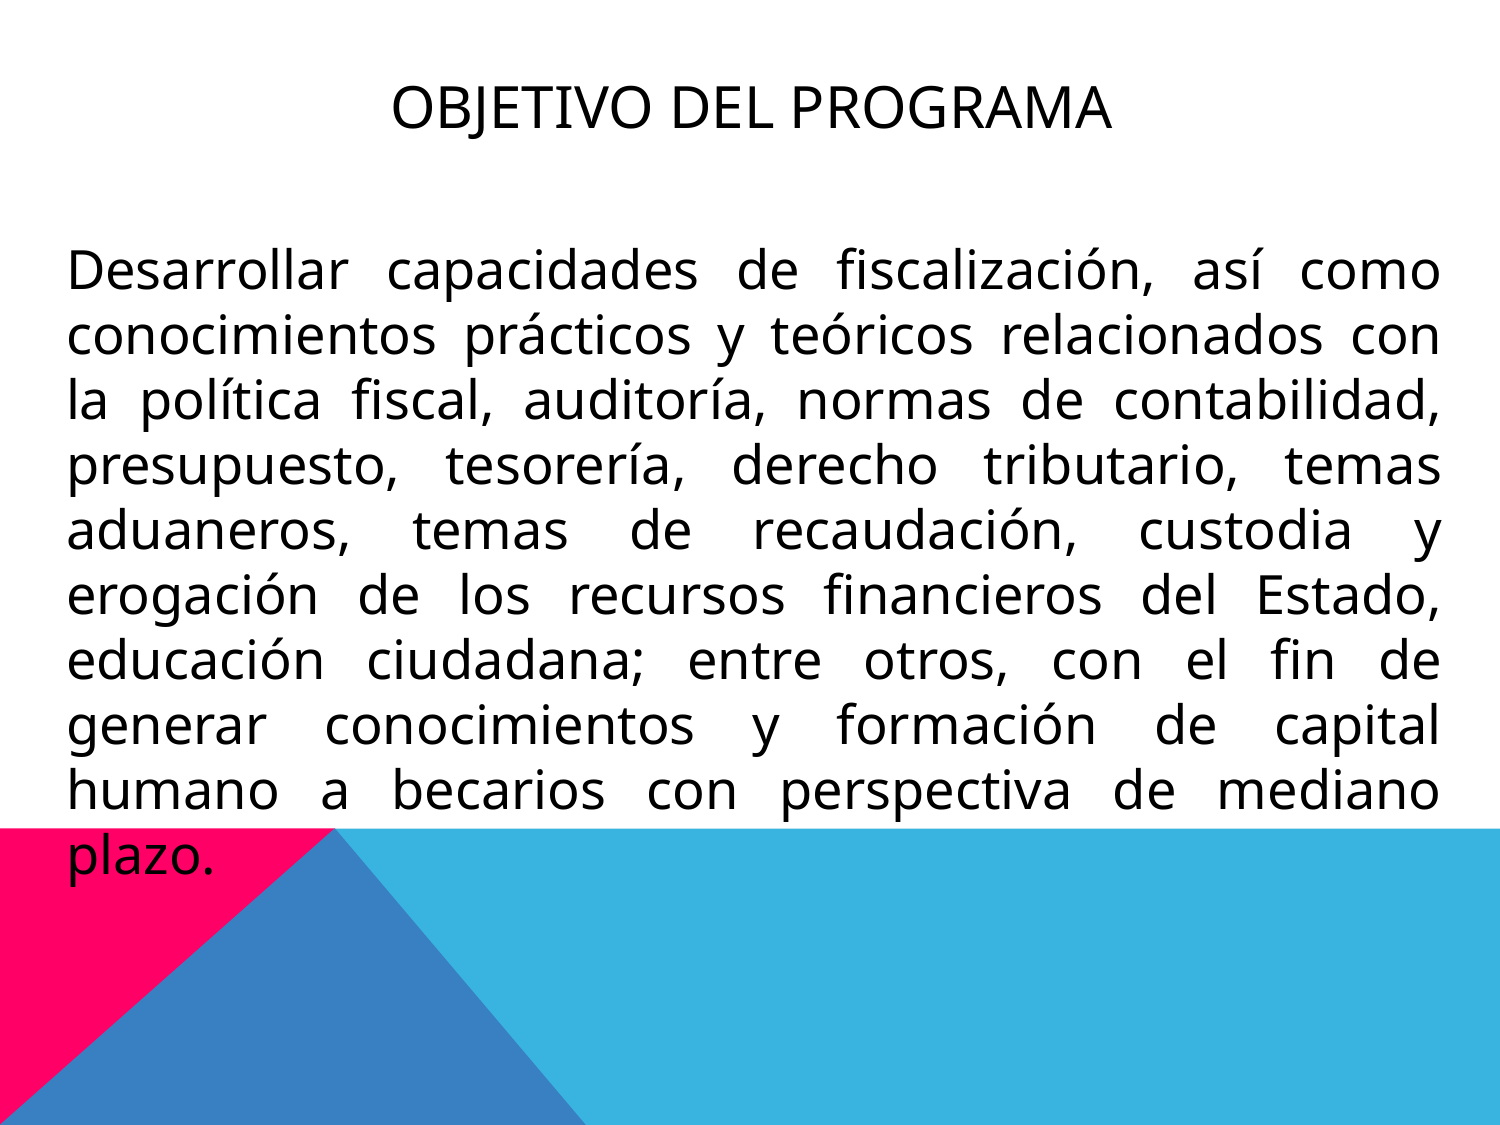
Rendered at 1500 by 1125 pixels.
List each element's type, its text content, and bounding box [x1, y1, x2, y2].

list Desarrollar capacidades de fiscalización, así como conocimientos prácticos y teóricos relacionados con la política fiscal, auditoría, normas de contabilidad, presupuesto, tesorería, derecho tributario, temas aduaneros, temas de recaudación, custodia y erogación de los recursos financieros del Estado, educación ciudadana; entre otros, con el fin de generar conocimientos y formación de capital humano a becarios con perspectiva de mediano plazo. [0, 180, 1459, 894]
title Objetivo del programa [135, 60, 1369, 150]
